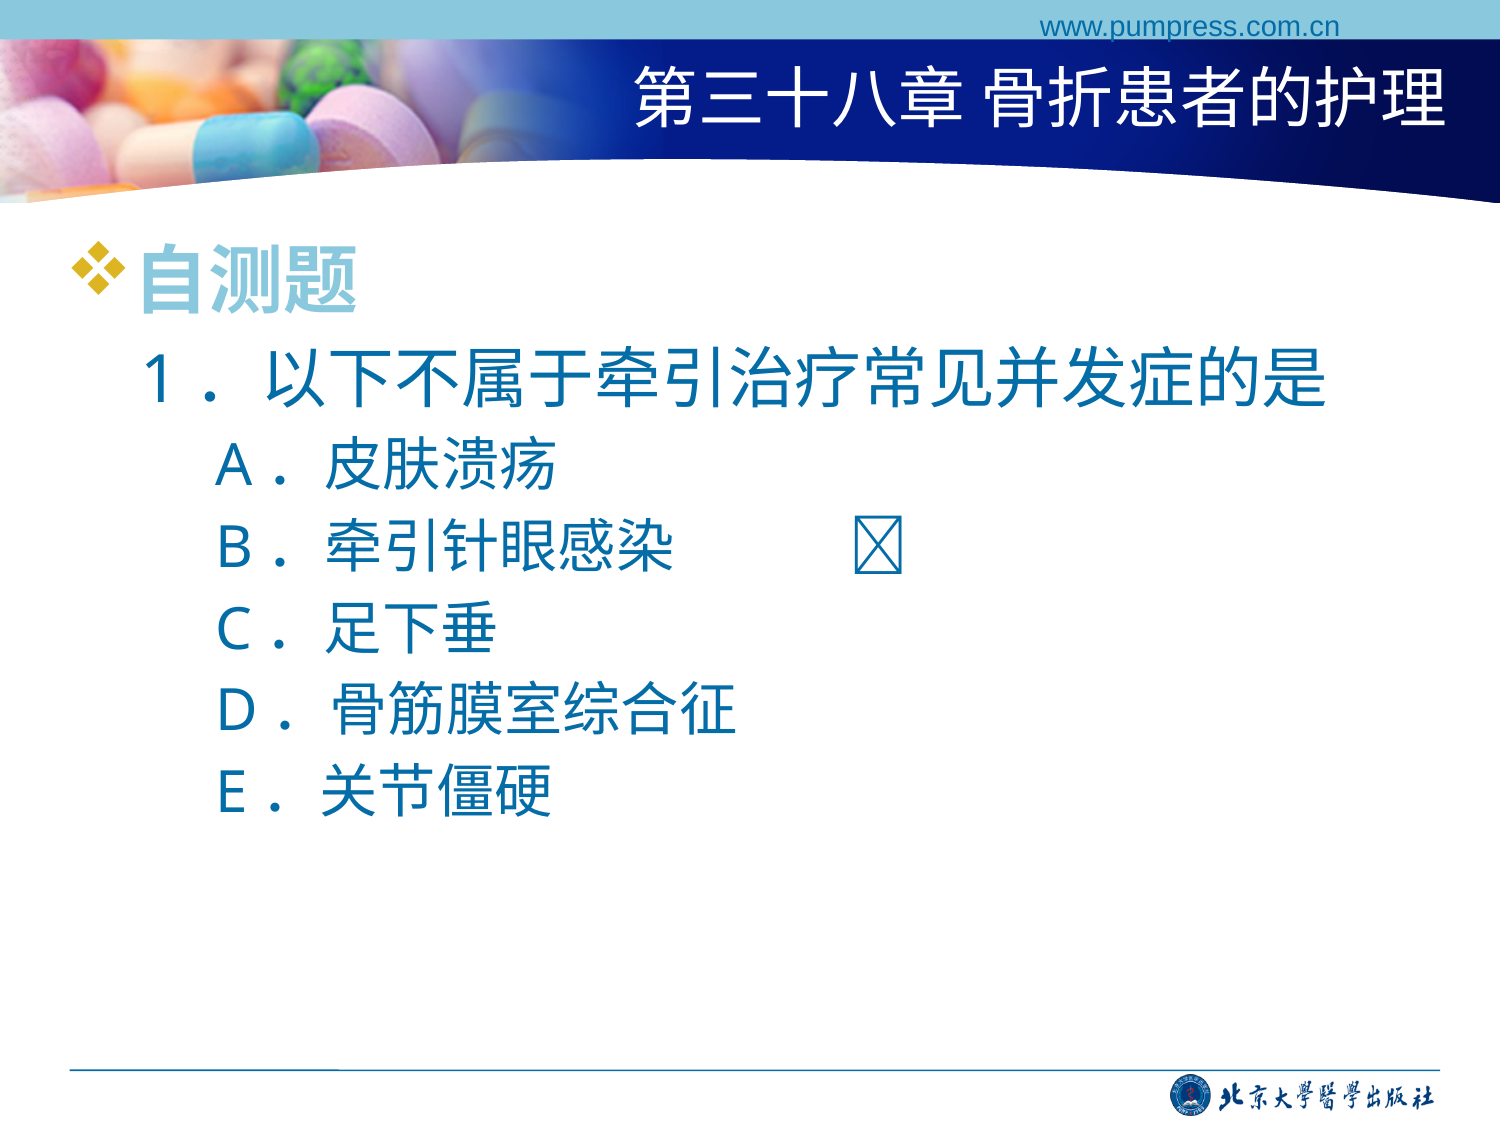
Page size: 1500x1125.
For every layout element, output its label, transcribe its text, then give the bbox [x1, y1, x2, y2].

picture [1170, 1074, 1436, 1118]
title 第三十八章 骨折患者的护理 [137, 49, 1463, 143]
slide_number www.pumpress.com.cn [1025, 0, 1463, 38]
list 自测题 1．以下不属于牵引治疗常见并发症的是 A．皮肤溃疡 B．牵引针眼感染  C．足下垂 D．骨筋膜室综合征 E．关节僵硬 [49, 224, 1463, 1026]
picture [0, 40, 1500, 203]
